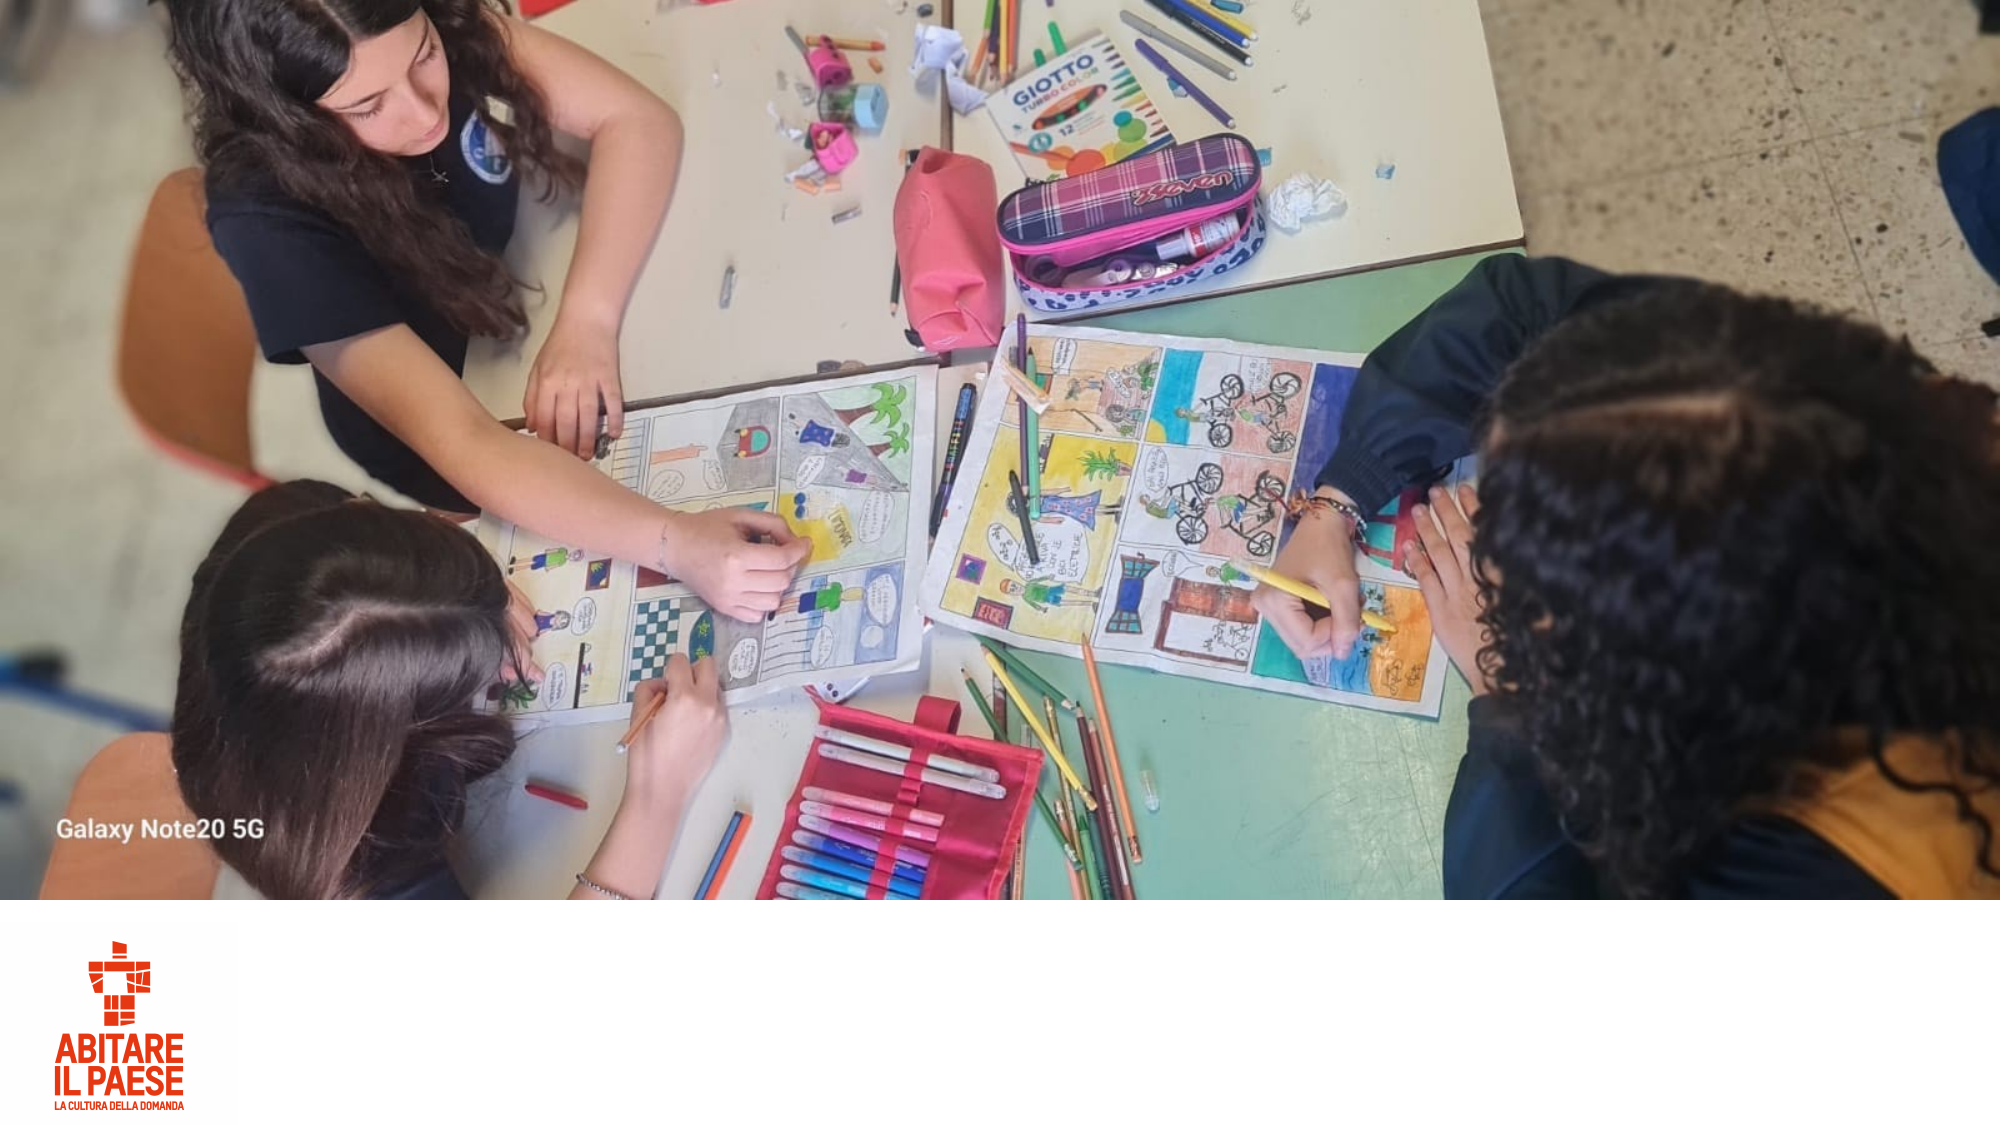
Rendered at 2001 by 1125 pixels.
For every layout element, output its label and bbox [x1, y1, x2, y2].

picture [0, 0, 2000, 901]
picture [0, 922, 238, 1125]
